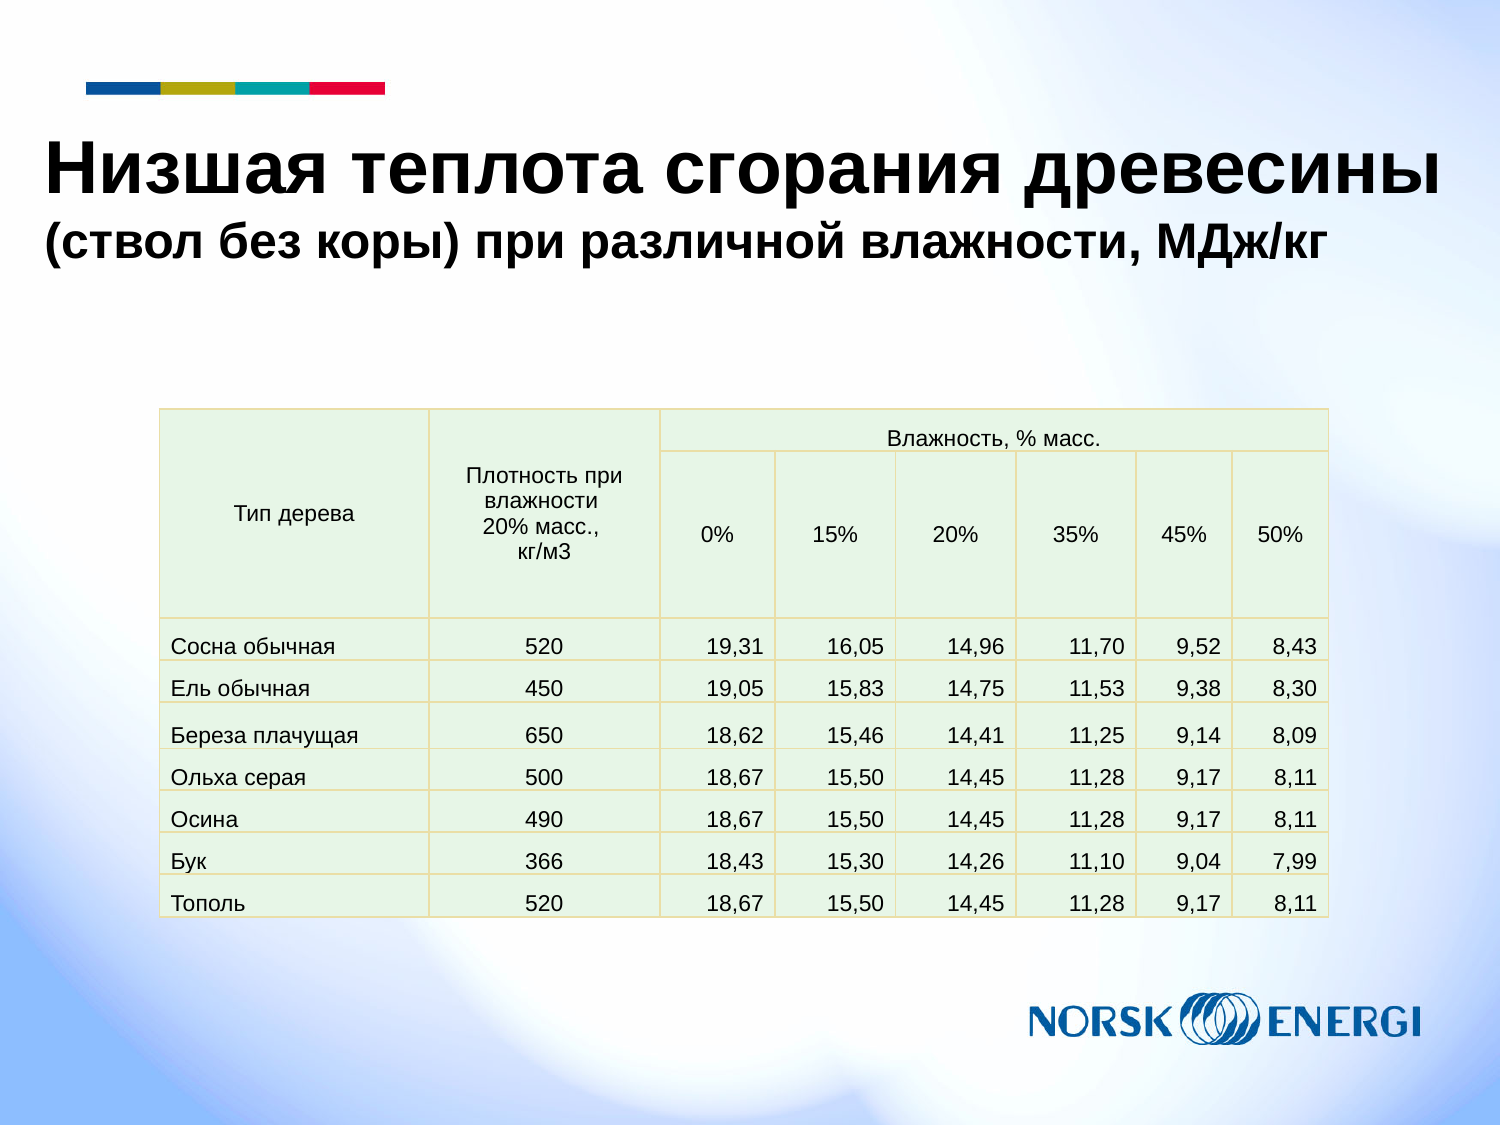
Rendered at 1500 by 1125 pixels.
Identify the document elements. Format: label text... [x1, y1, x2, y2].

table_cell Ель обычная [160, 661, 428, 701]
table_cell Бук [160, 833, 428, 873]
table_cell Ольха серая [160, 749, 428, 789]
table_cell 7,99 [1233, 833, 1328, 873]
table_cell 14,45 [896, 875, 1015, 916]
table_cell 45% [1137, 452, 1231, 617]
table_cell 11,53 [1017, 661, 1135, 701]
table_cell 8,11 [1233, 875, 1328, 916]
table_cell 14,41 [896, 703, 1015, 748]
table_cell 50% [1233, 452, 1328, 617]
table_cell 9,17 [1137, 875, 1231, 916]
table_cell 9,52 [1137, 619, 1231, 659]
table_cell 8,43 [1233, 619, 1328, 659]
table_cell 15% [776, 452, 895, 617]
table_cell 14,26 [896, 833, 1015, 873]
picture [0, 0, 1500, 1125]
table_cell 14,45 [896, 791, 1015, 831]
table_header Плотность при влажности 20% масс., кг/м3 [430, 410, 659, 617]
table_cell 9,14 [1137, 703, 1231, 748]
table_cell Сосна обычная [160, 619, 428, 659]
table_cell 35% [1017, 452, 1135, 617]
table_cell 20% [896, 452, 1015, 617]
table_cell 11,10 [1017, 833, 1135, 873]
table_cell 650 [430, 703, 659, 748]
table_header Влажность, % масс. [661, 410, 1328, 450]
table_cell 450 [430, 661, 659, 701]
table_header Тип дерева [160, 410, 428, 617]
table_cell 11,28 [1017, 875, 1135, 916]
table_cell 490 [430, 791, 659, 831]
table_cell 11,28 [1017, 749, 1135, 789]
table_cell 18,43 [661, 833, 774, 873]
table_cell 500 [430, 749, 659, 789]
table_cell 9,17 [1137, 749, 1231, 789]
table_cell 11,28 [1017, 791, 1135, 831]
table_cell 15,50 [776, 791, 895, 831]
table_cell 0% [661, 452, 774, 617]
table_cell 9,17 [1137, 791, 1231, 831]
table_cell 15,46 [776, 703, 895, 748]
table_cell 520 [430, 875, 659, 916]
table_cell 366 [430, 833, 659, 873]
table_cell 8,30 [1233, 661, 1328, 701]
table_cell 15,83 [776, 661, 895, 701]
table_cell 520 [430, 619, 659, 659]
table_cell 8,09 [1233, 703, 1328, 748]
table_cell Осина [160, 791, 428, 831]
title Низшая теплота сгорания древесины (ствол без коры) при различной влажности, МДж/кг [29, 99, 1500, 288]
table_cell 14,96 [896, 619, 1015, 659]
table_cell 8,11 [1233, 791, 1328, 831]
table_cell 19,05 [661, 661, 774, 701]
table_cell 11,25 [1017, 703, 1135, 748]
table_cell Береза плачущая [160, 703, 428, 748]
table_cell 9,38 [1137, 661, 1231, 701]
table_cell 15,50 [776, 749, 895, 789]
table_cell 18,67 [661, 875, 774, 916]
table_cell 16,05 [776, 619, 895, 659]
table_cell 18,67 [661, 749, 774, 789]
table_cell 19,31 [661, 619, 774, 659]
table_cell 9,04 [1137, 833, 1231, 873]
table_cell 15,30 [776, 833, 895, 873]
table_cell 18,62 [661, 703, 774, 748]
table_cell 8,11 [1233, 749, 1328, 789]
table_cell 15,50 [776, 875, 895, 916]
table_cell 14,45 [896, 749, 1015, 789]
table_cell 18,67 [661, 791, 774, 831]
table_cell 14,75 [896, 661, 1015, 701]
table_cell Тополь [160, 875, 428, 916]
table_cell 11,70 [1017, 619, 1135, 659]
